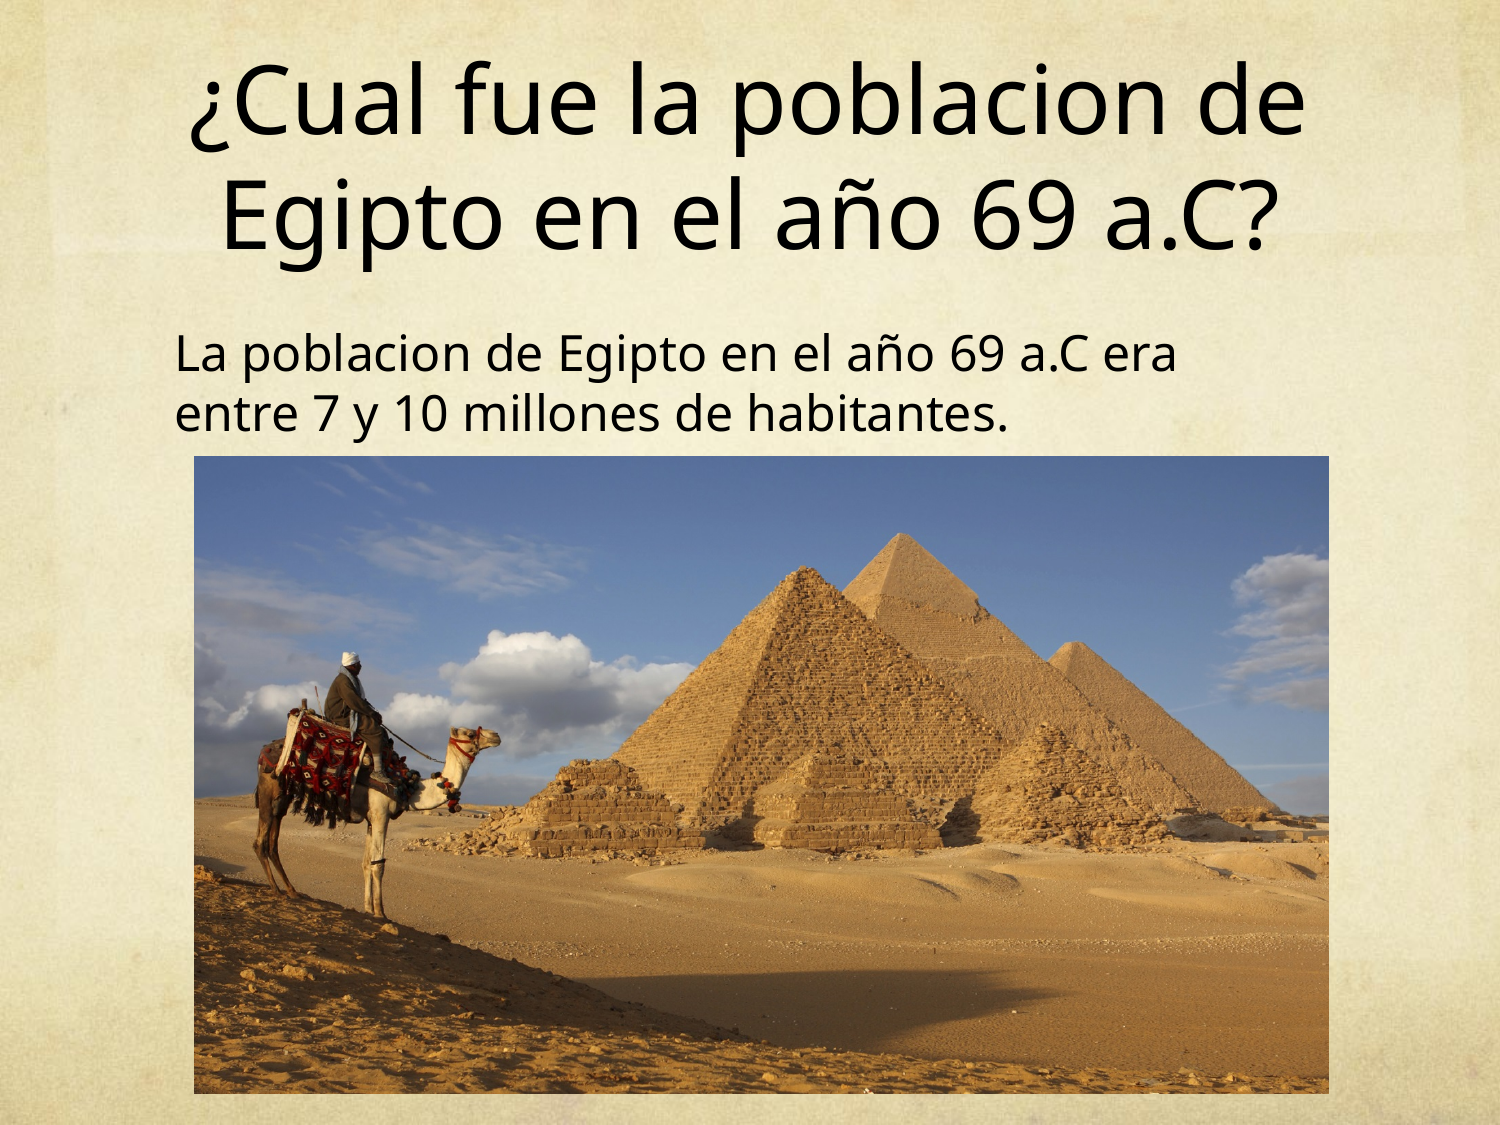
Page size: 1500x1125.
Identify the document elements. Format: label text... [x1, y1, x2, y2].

text_box La poblacion de Egipto en el año 69 a.C era entre 7 y 10 millones de habitantes. [159, 314, 1306, 990]
title ¿Cual fue la poblacion de Egipto en el año 69 a.C? [150, 82, 1350, 225]
picture [0, 0, 1500, 1125]
